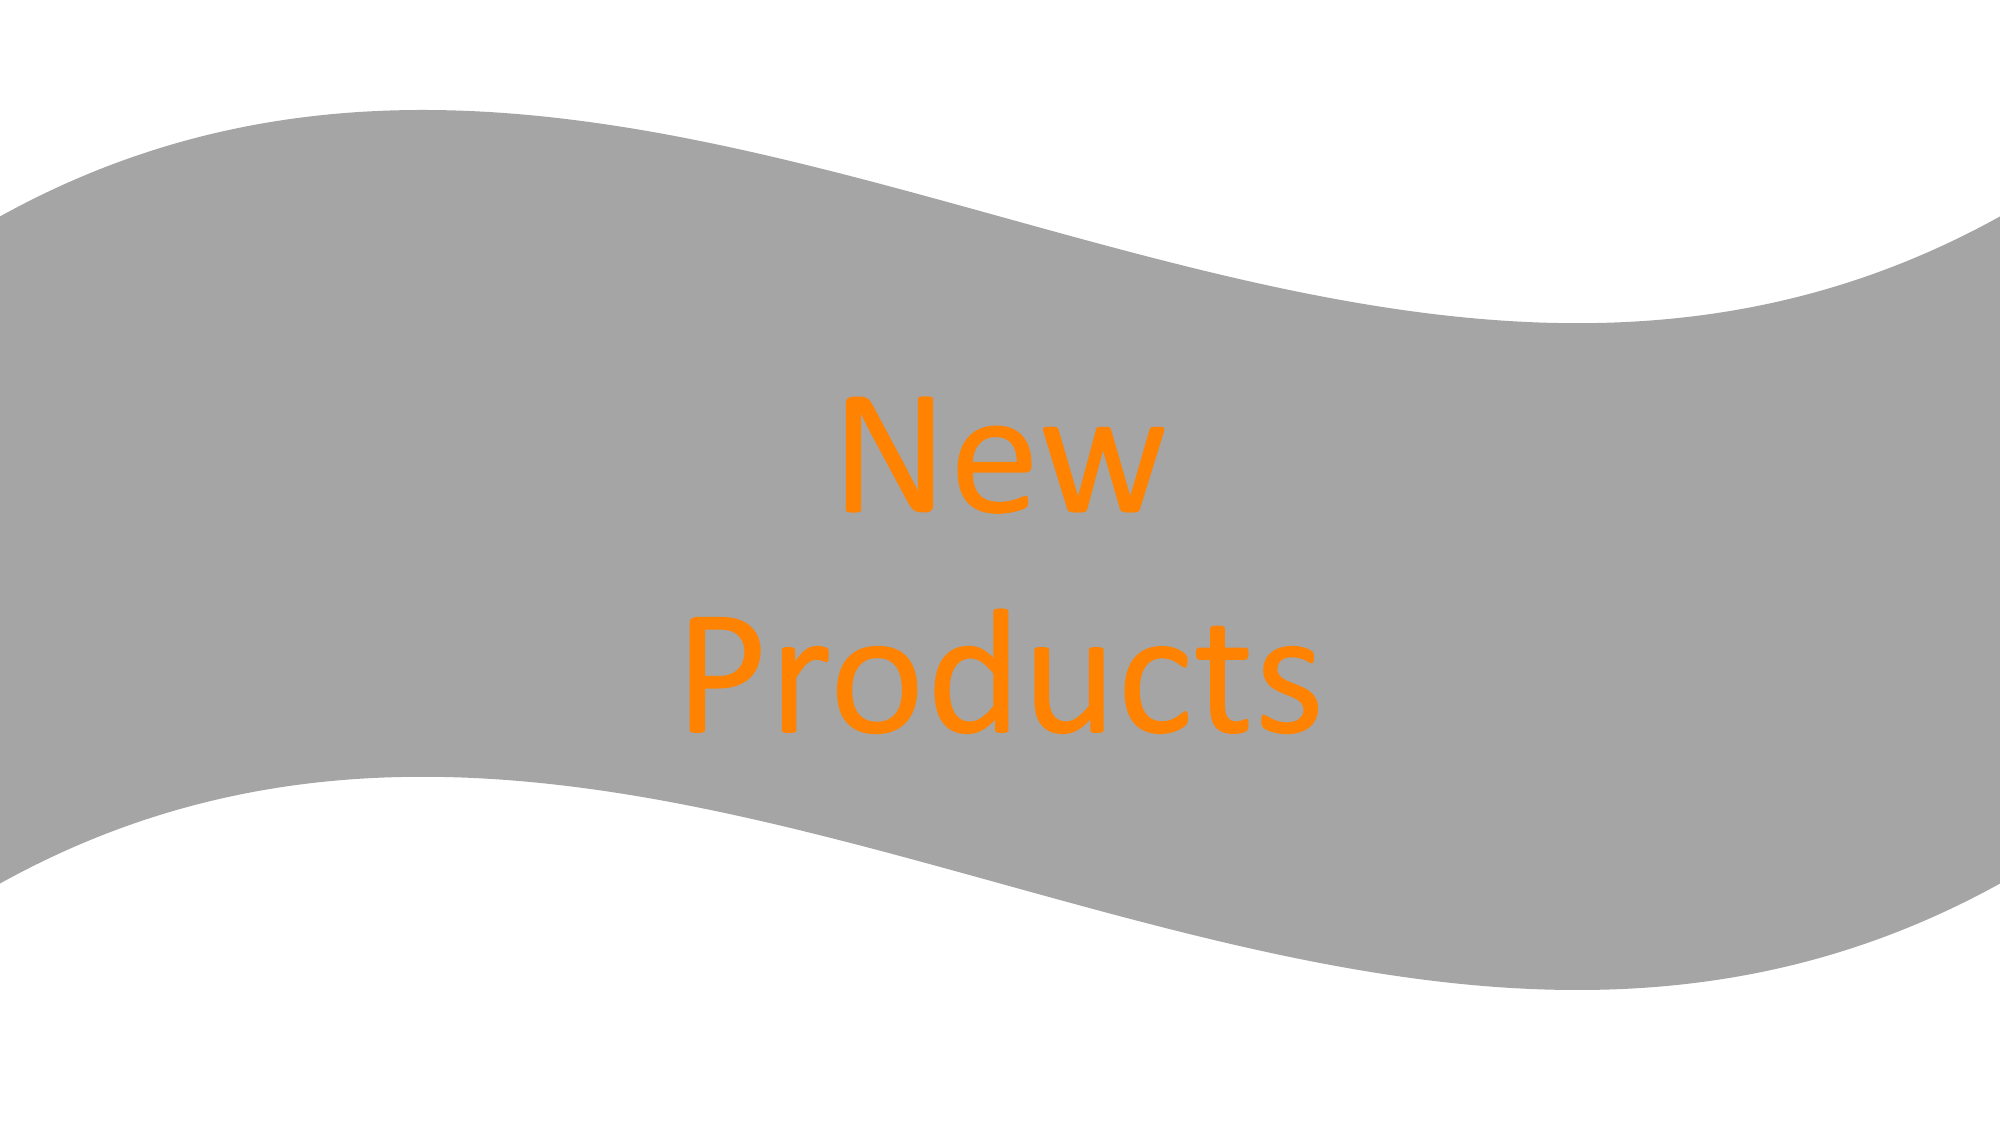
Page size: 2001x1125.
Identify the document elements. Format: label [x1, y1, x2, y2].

text_box [0, 109, 2000, 990]
text_box [1196, 625, 1249, 734]
text_box [845, 396, 934, 513]
text_box [1124, 645, 1188, 735]
text_box [1261, 645, 1319, 735]
text_box [957, 425, 1032, 514]
text_box [781, 645, 829, 733]
text_box [1043, 426, 1165, 513]
text_box [836, 645, 918, 735]
text_box [1034, 647, 1104, 735]
text_box [689, 616, 761, 733]
text_box [934, 608, 1009, 735]
